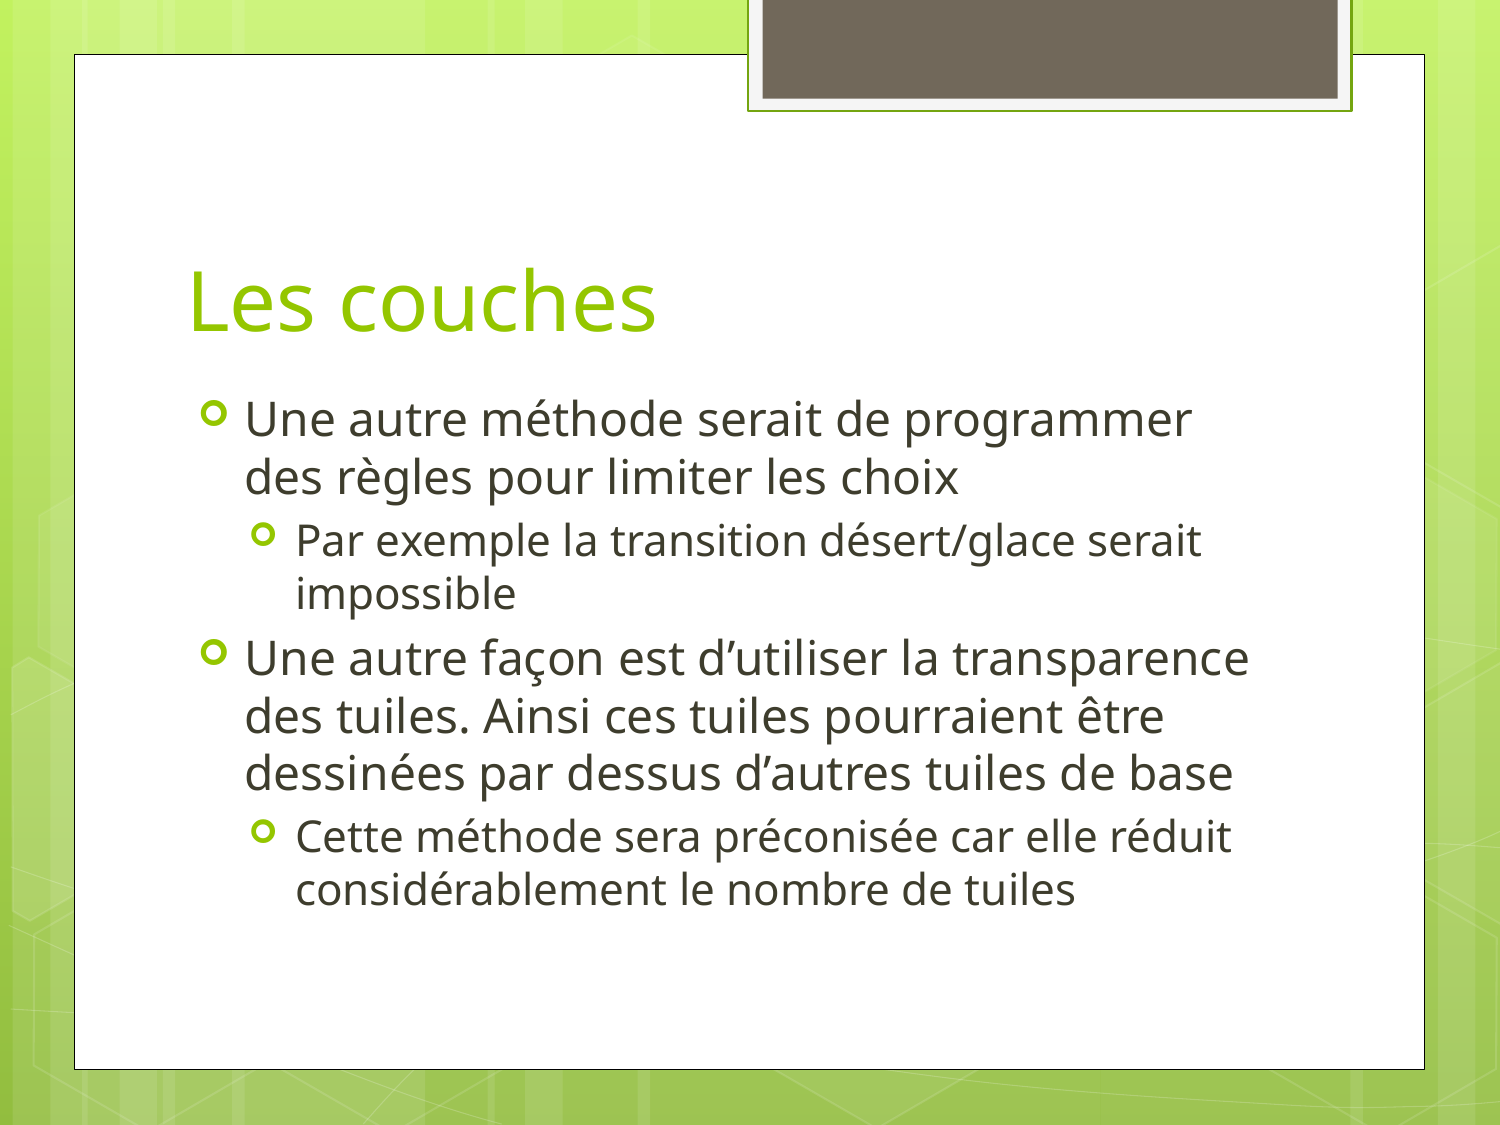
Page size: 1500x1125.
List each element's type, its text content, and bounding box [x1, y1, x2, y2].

title Les couches [171, 168, 1324, 357]
list Une autre méthode serait de programmer des règles pour limiter les choix Par exemple la transition désert/glace serait impossible Une autre façon est d’utiliser la transparence des tuiles. Ainsi ces tuiles pourraient être dessinées par dessus d’autres tuiles de base Cette méthode sera préconisée car elle réduit considérablement le nombre de tuiles [171, 381, 1283, 957]
